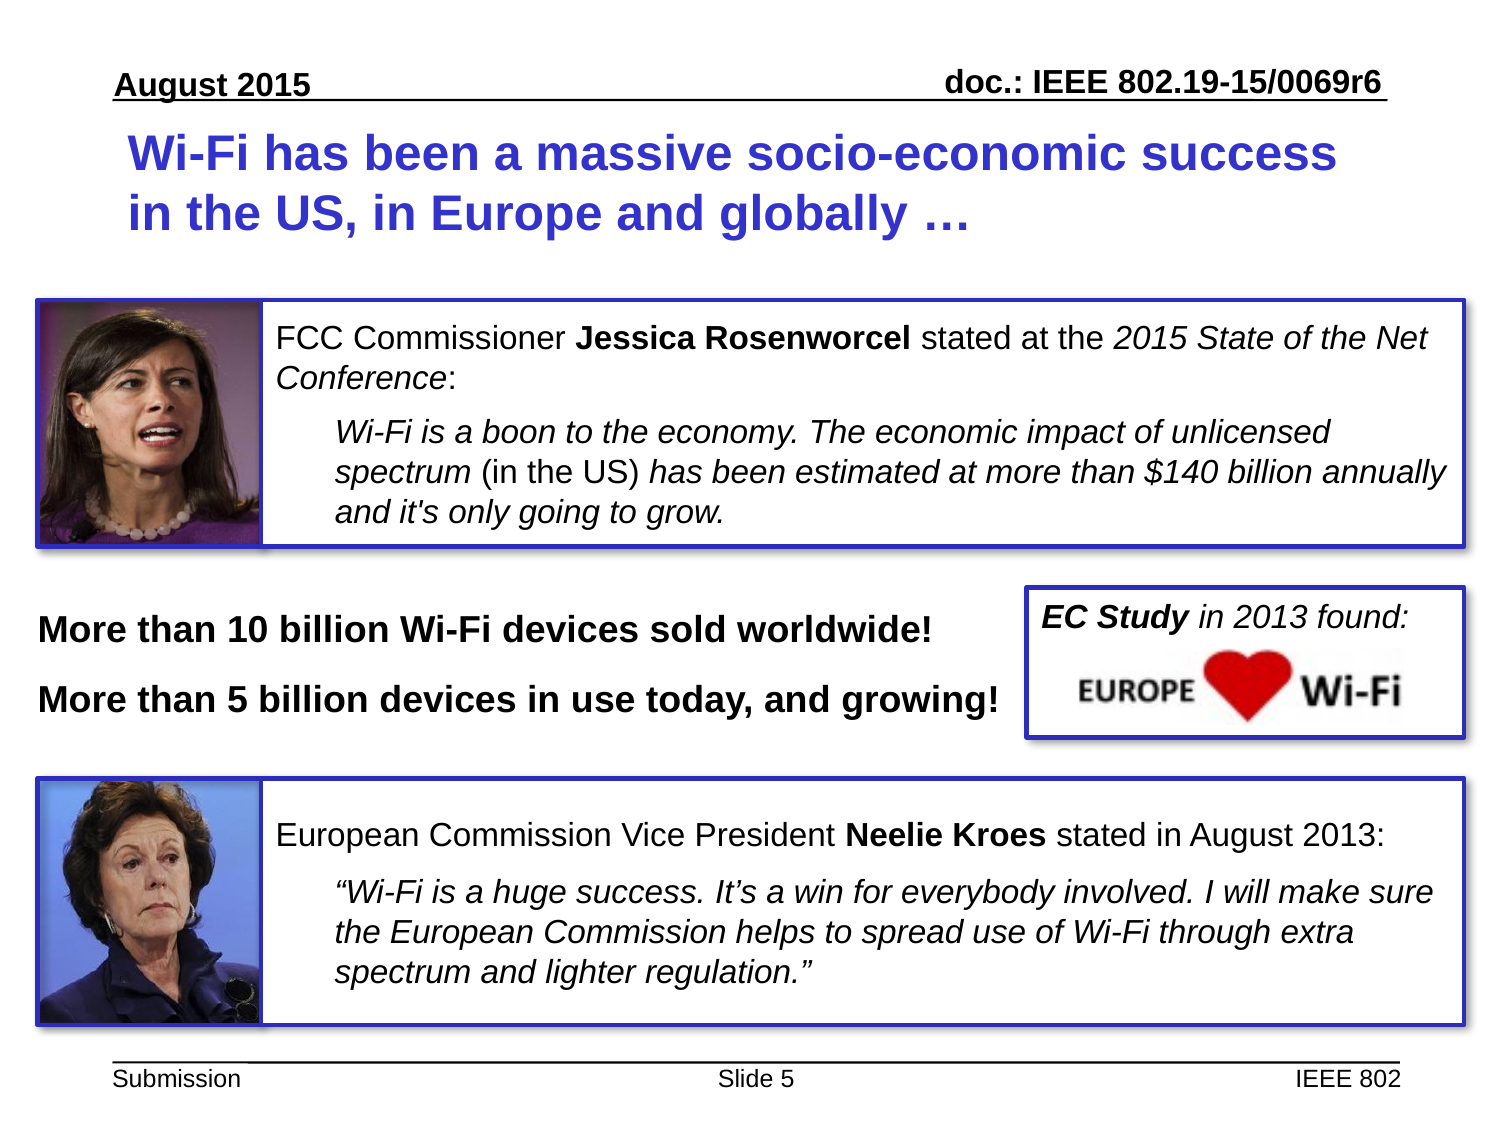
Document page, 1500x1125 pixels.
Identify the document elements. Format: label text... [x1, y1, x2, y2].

title Wi-Fi has been a massive socio-economic success in the US, in Europe and globally … [112, 112, 1388, 288]
text_box FCC Commissioner Jessica Rosenworcel stated at the 2015 State of the Net Conference: Wi-Fi is a boon to the economy. The economic impact of unlicensed spectrum (in the US) has been estimated at more than $140 billion annually and it's only going to grow. [259, 298, 1466, 549]
picture [37, 299, 263, 547]
picture [37, 778, 263, 1026]
text_box More than 10 billion Wi-Fi devices sold worldwide! More than 5 billion devices in use today, and growing! [37, 587, 1025, 738]
picture [1078, 648, 1405, 726]
text_box EC Study in 2013 found: [1025, 585, 1466, 739]
text_box European Commission Vice President Neelie Kroes stated in August 2013: “Wi-Fi is a huge success. It’s a win for everybody involved. I will make sure the European Commission helps to spread use of Wi-Fi through extra spectrum and lighter regulation.” [259, 776, 1466, 1027]
footer IEEE 802 [1294, 1061, 1402, 1093]
slide_number Slide 5 [709, 1061, 803, 1093]
